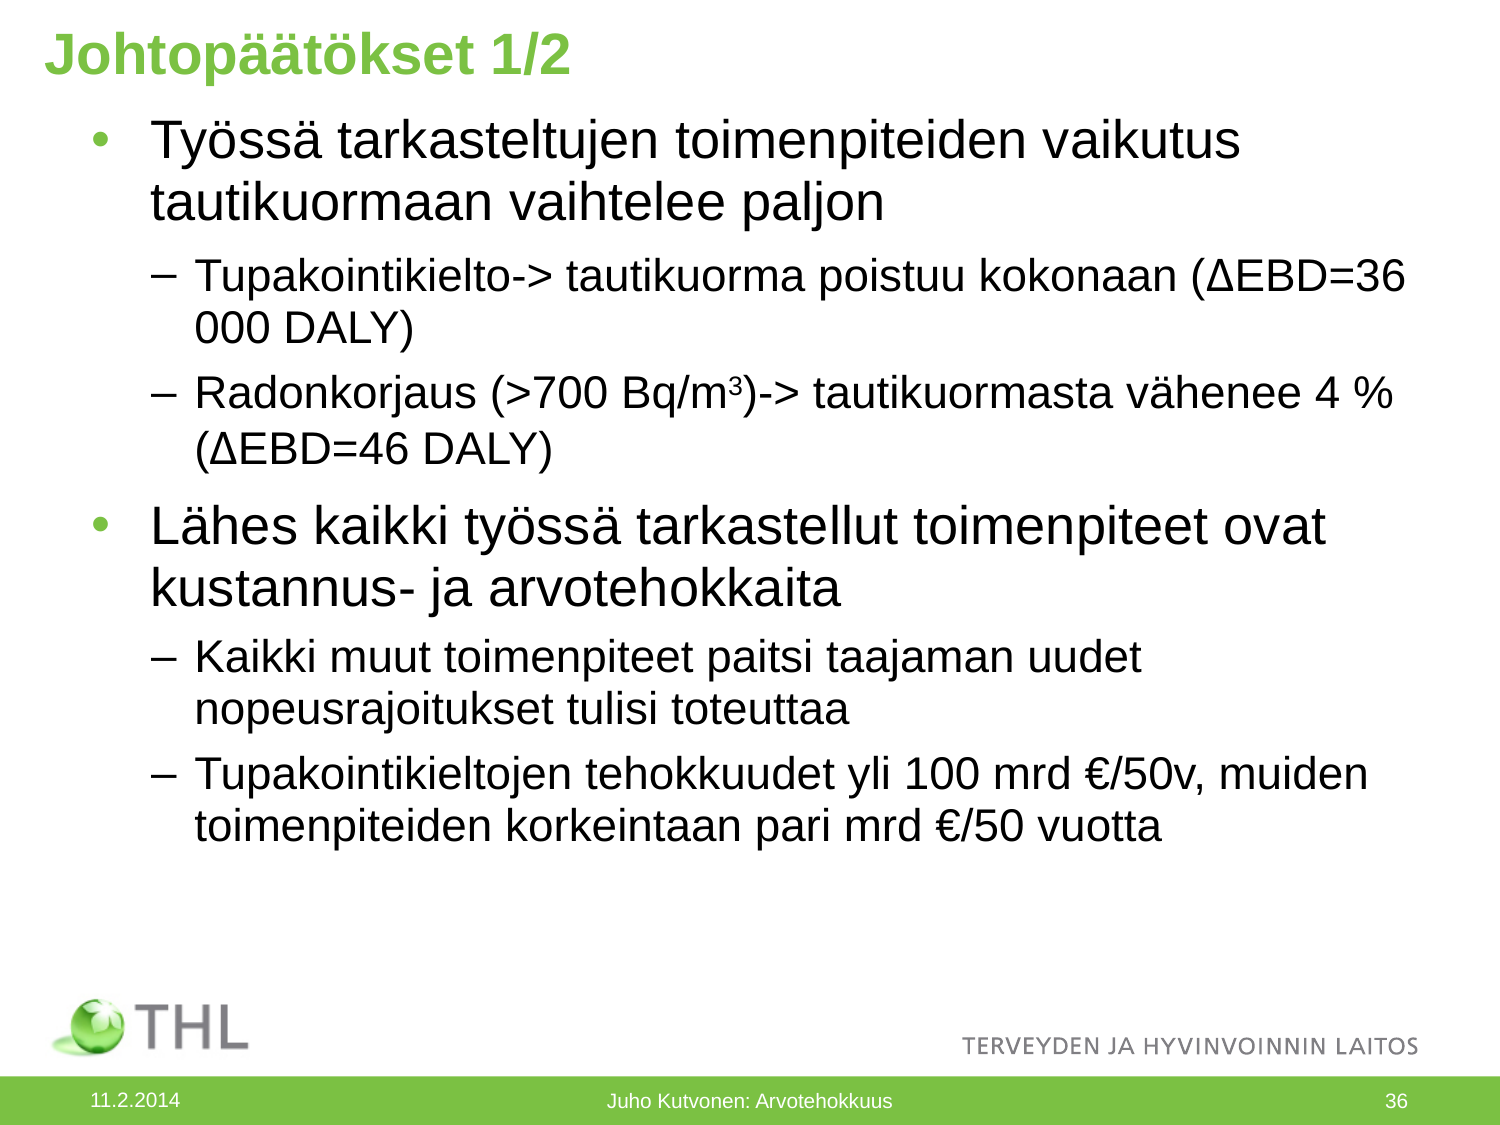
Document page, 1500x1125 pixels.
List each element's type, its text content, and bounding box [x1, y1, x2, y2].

footer Juho Kutvonen: Arvotehokkuus [253, 1082, 1245, 1118]
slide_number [74, 1080, 255, 1118]
slide_number 36 [1245, 1082, 1424, 1118]
title Johtopäätökset 1/2 [29, 0, 1380, 94]
list Työssä tarkasteltujen toimenpiteiden vaikutus tautikuormaan vaihtelee paljon Tupakointikielto-> tautikuorma poistuu kokonaan (ΔEBD=36 000 DALY) Radonkorjaus (>700 Bq/m3)-> tautikuormasta vähenee 4 % (ΔEBD=46 DALY) Lähes kaikki työssä tarkastellut toimenpiteet ovat kustannus- ja arvotehokkaita Kaikki muut toimenpiteet paitsi taajaman uudet nopeusrajoitukset tulisi toteuttaa Tupakointikieltojen tehokkuudet yli 100 mrd €/50v, muiden toimenpiteiden korkeintaan pari mrd €/50 vuotta [76, 101, 1426, 1006]
picture [24, 983, 275, 1067]
